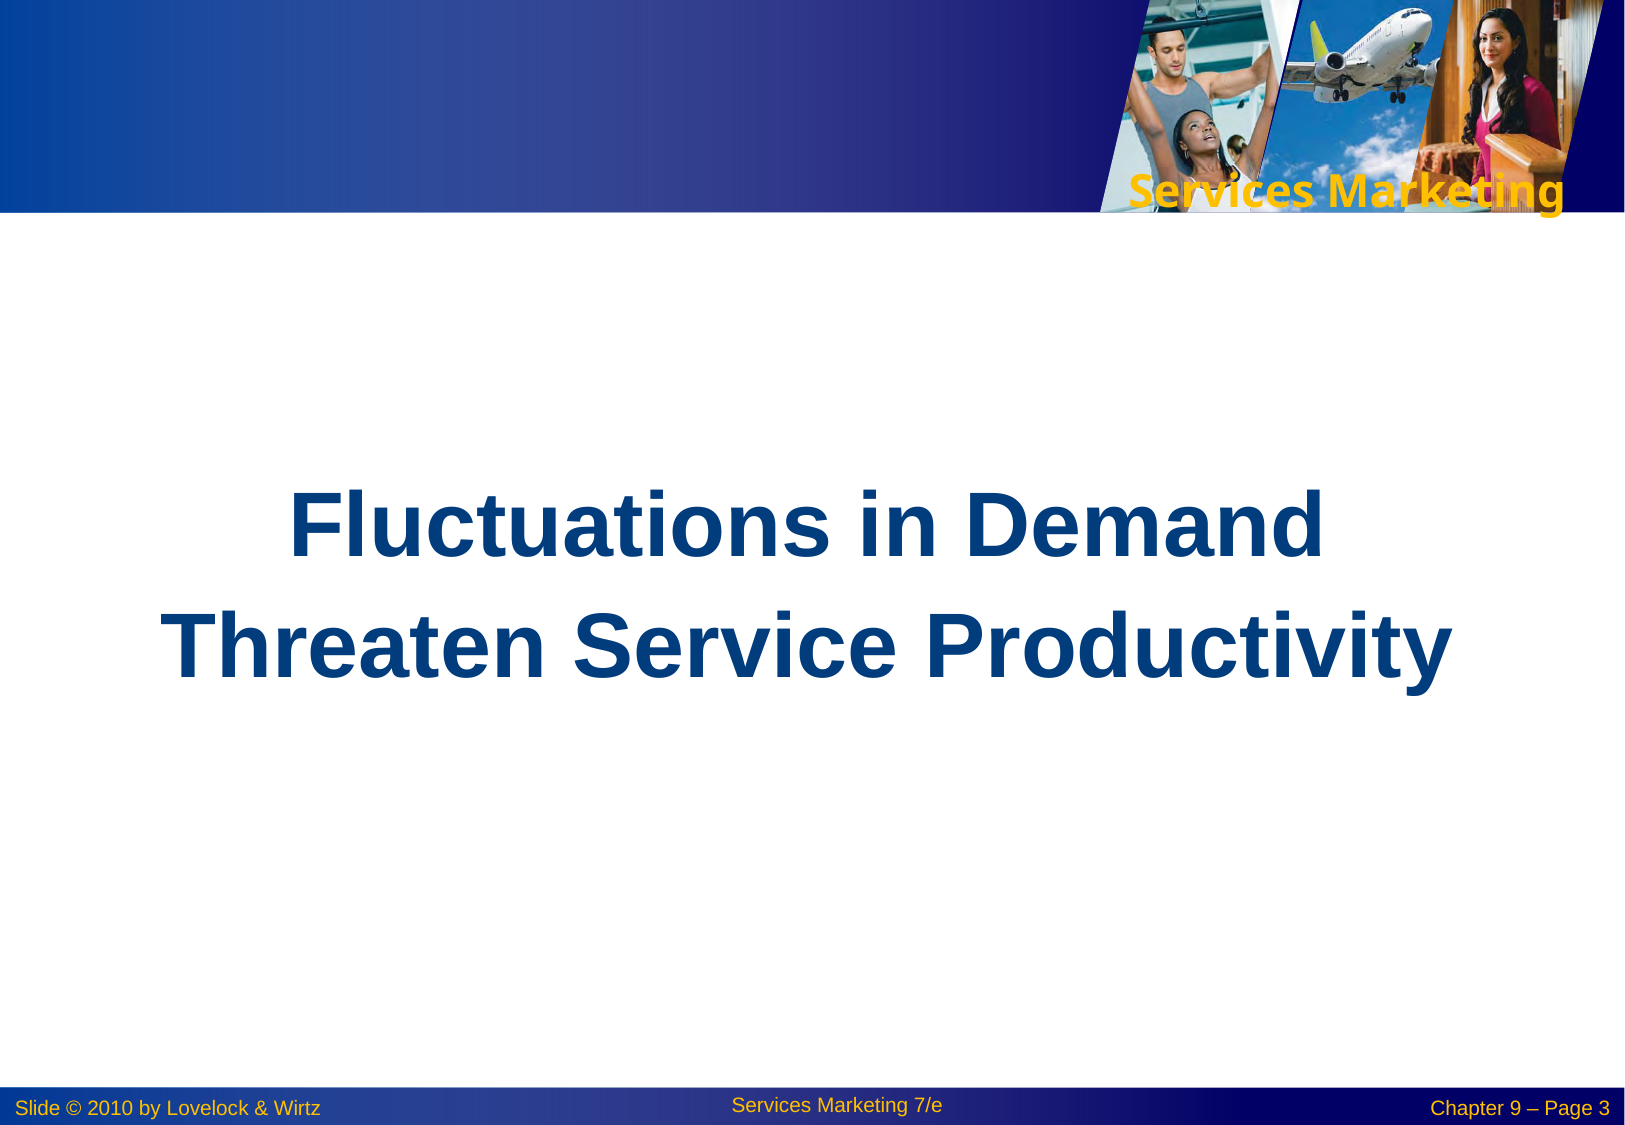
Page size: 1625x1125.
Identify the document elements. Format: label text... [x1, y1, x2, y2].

text_box Fluctuations in Demand Threaten Service Productivity [115, 410, 1500, 740]
picture [1162, 186, 1172, 192]
picture [1546, 187, 1556, 202]
picture [1100, 0, 1604, 213]
